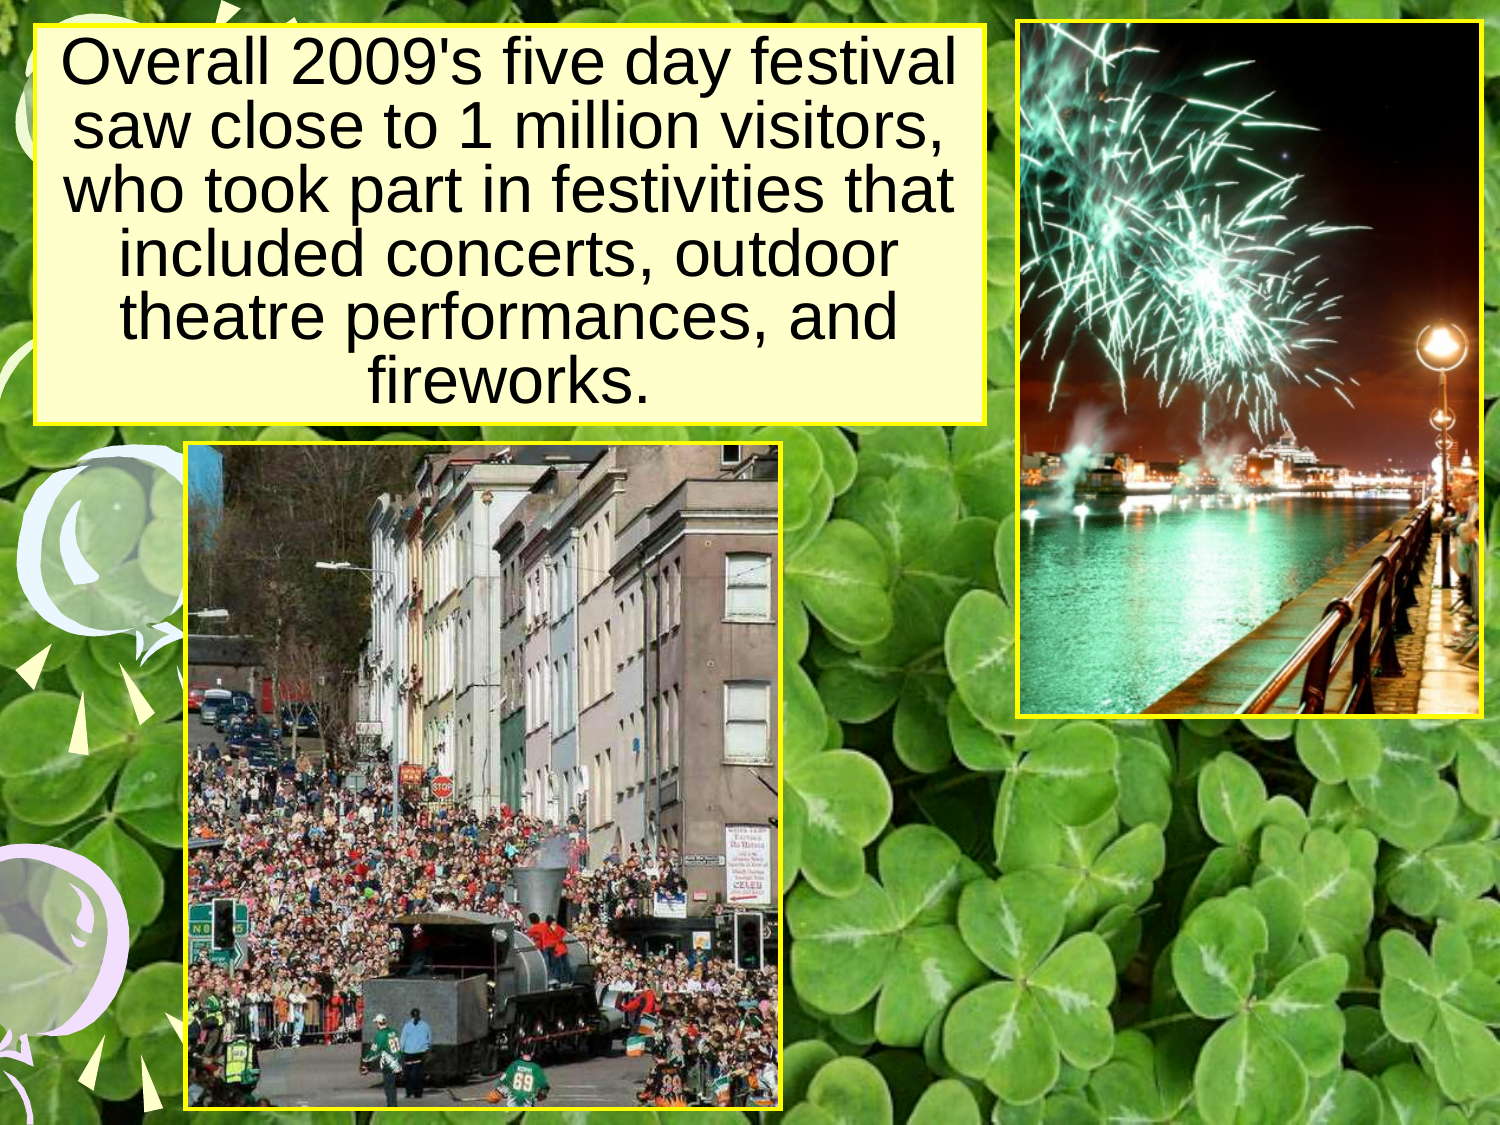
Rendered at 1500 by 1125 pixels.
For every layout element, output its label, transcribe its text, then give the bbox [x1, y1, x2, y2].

picture [0, 0, 1500, 1125]
picture [17, 1041, 21, 1052]
picture [0, 1025, 6, 1042]
text_box Overall 2009's five day festival saw close to 1 million visitors, who took part in festivities that included concerts, outdoor theatre performances, and fireworks. [35, 25, 985, 425]
picture [0, 0, 221, 372]
